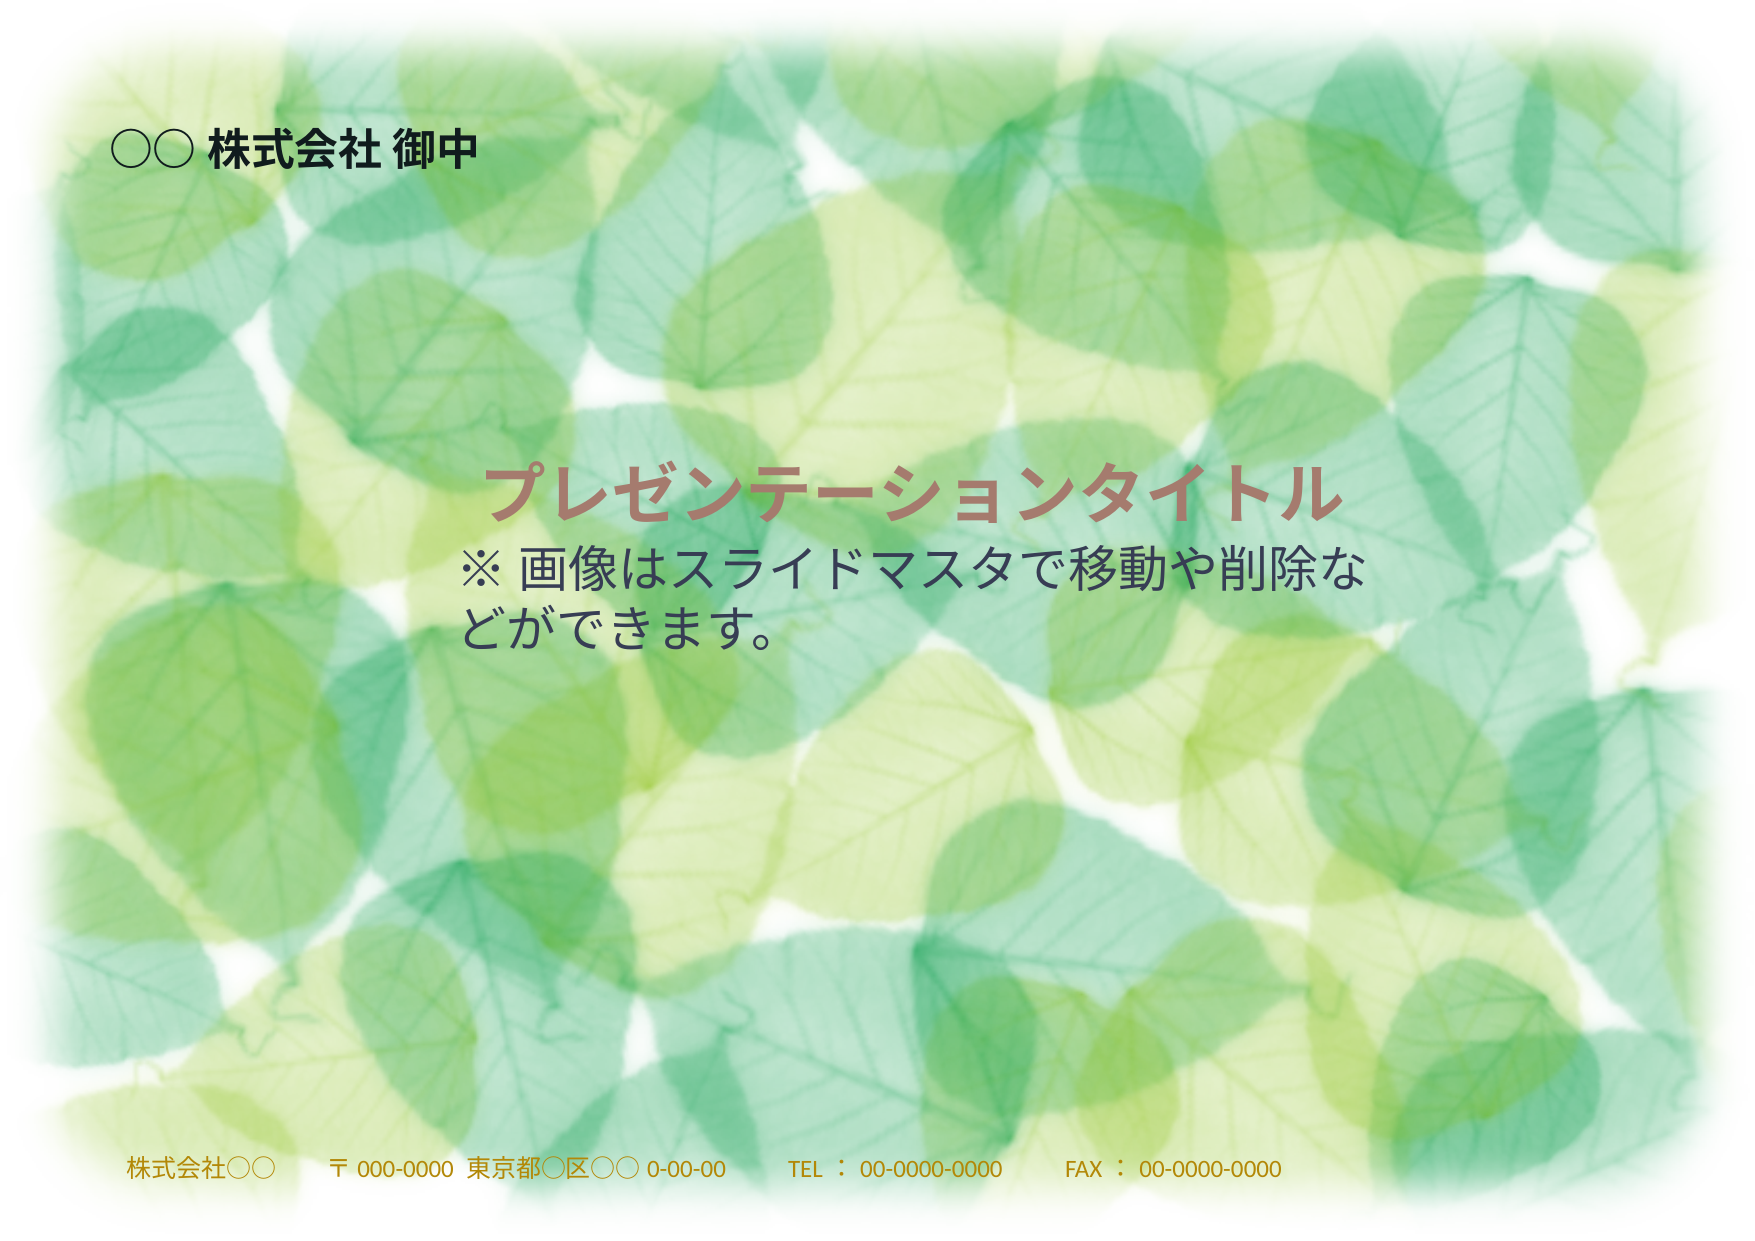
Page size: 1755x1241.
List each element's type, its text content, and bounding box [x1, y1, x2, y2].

title プレゼンテーションタイトル [427, 442, 1398, 540]
text_box ○○株式会社 御中 [109, 112, 1160, 184]
subtitle ※画像はスライドマスタで移動や削除などができます。 [427, 560, 1398, 634]
picture [0, 0, 1754, 1240]
text_box 株式会社○○ 〒000-0000 東京都○区○○0-00-00 TEL：00-0000-0000 FAX：00-0000-0000 [109, 1153, 1160, 1199]
